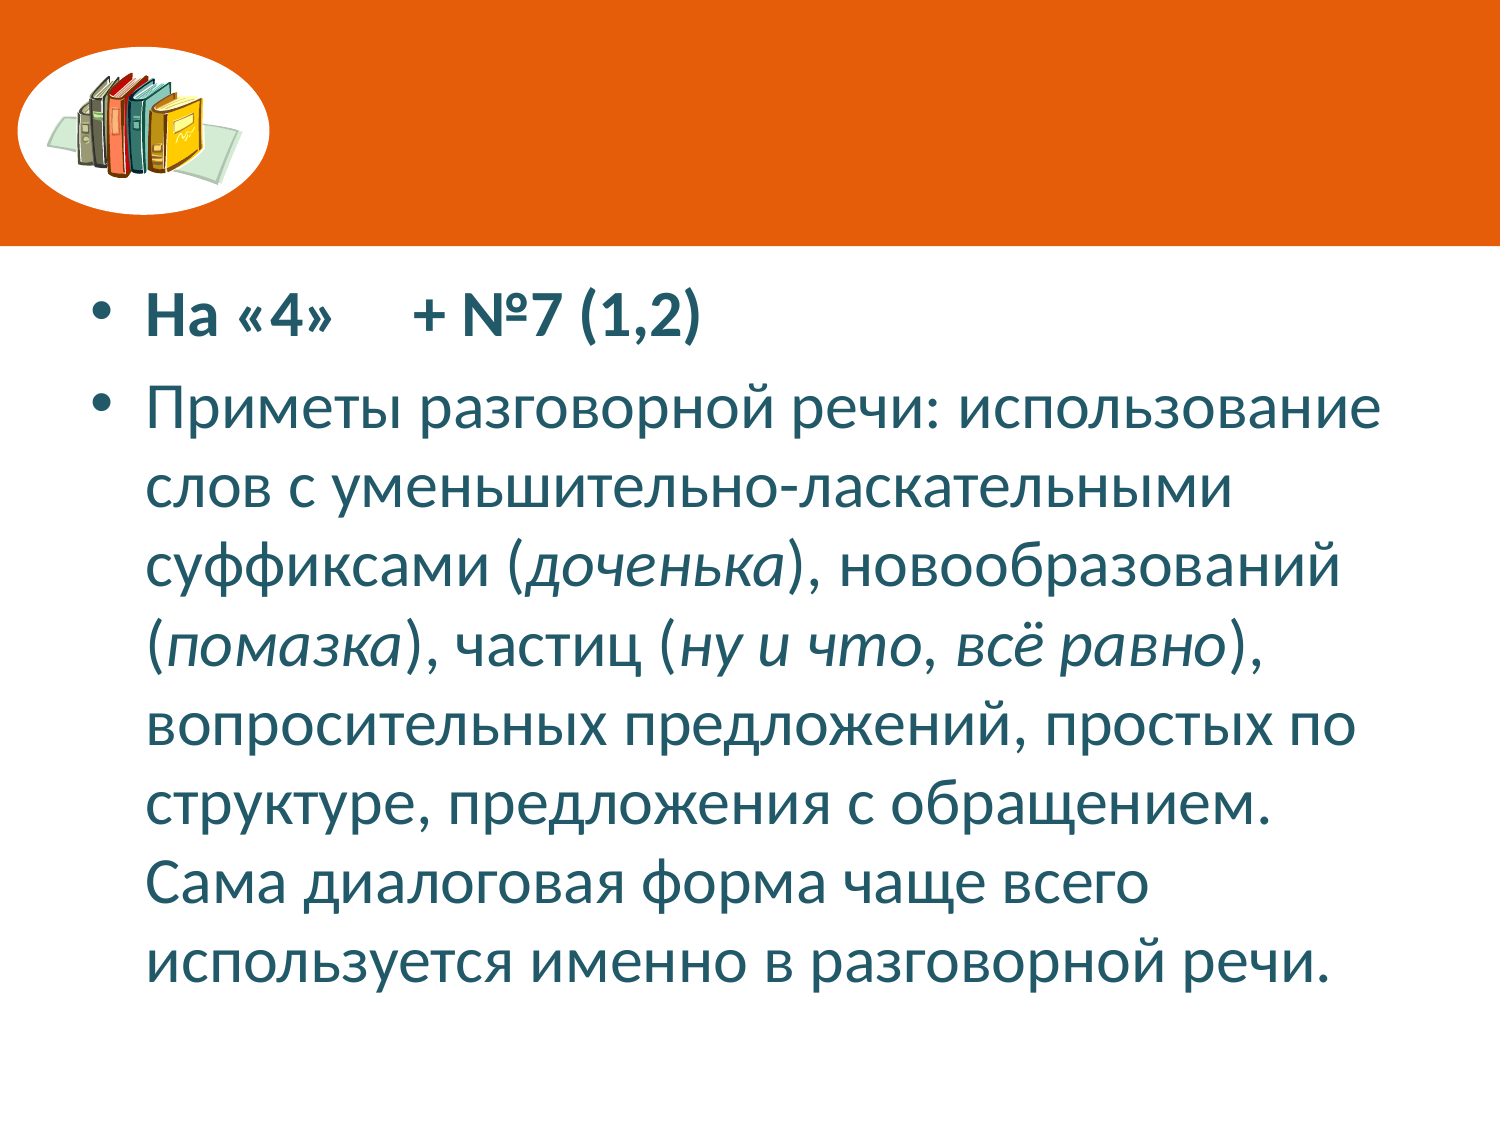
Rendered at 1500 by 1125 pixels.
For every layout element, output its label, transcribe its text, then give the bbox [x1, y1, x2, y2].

list На «4» + №7 (1,2) Приметы разговорной речи: использование слов с уменьшительно-ласкательными суффиксами (доченька), новообразований (помазка), частиц (ну и что, всё равно), вопросительных предложений, простых по структуре, предложения с обращением. Сама диалоговая форма чаще всего используется именно в разговорной речи. [75, 262, 1425, 1005]
